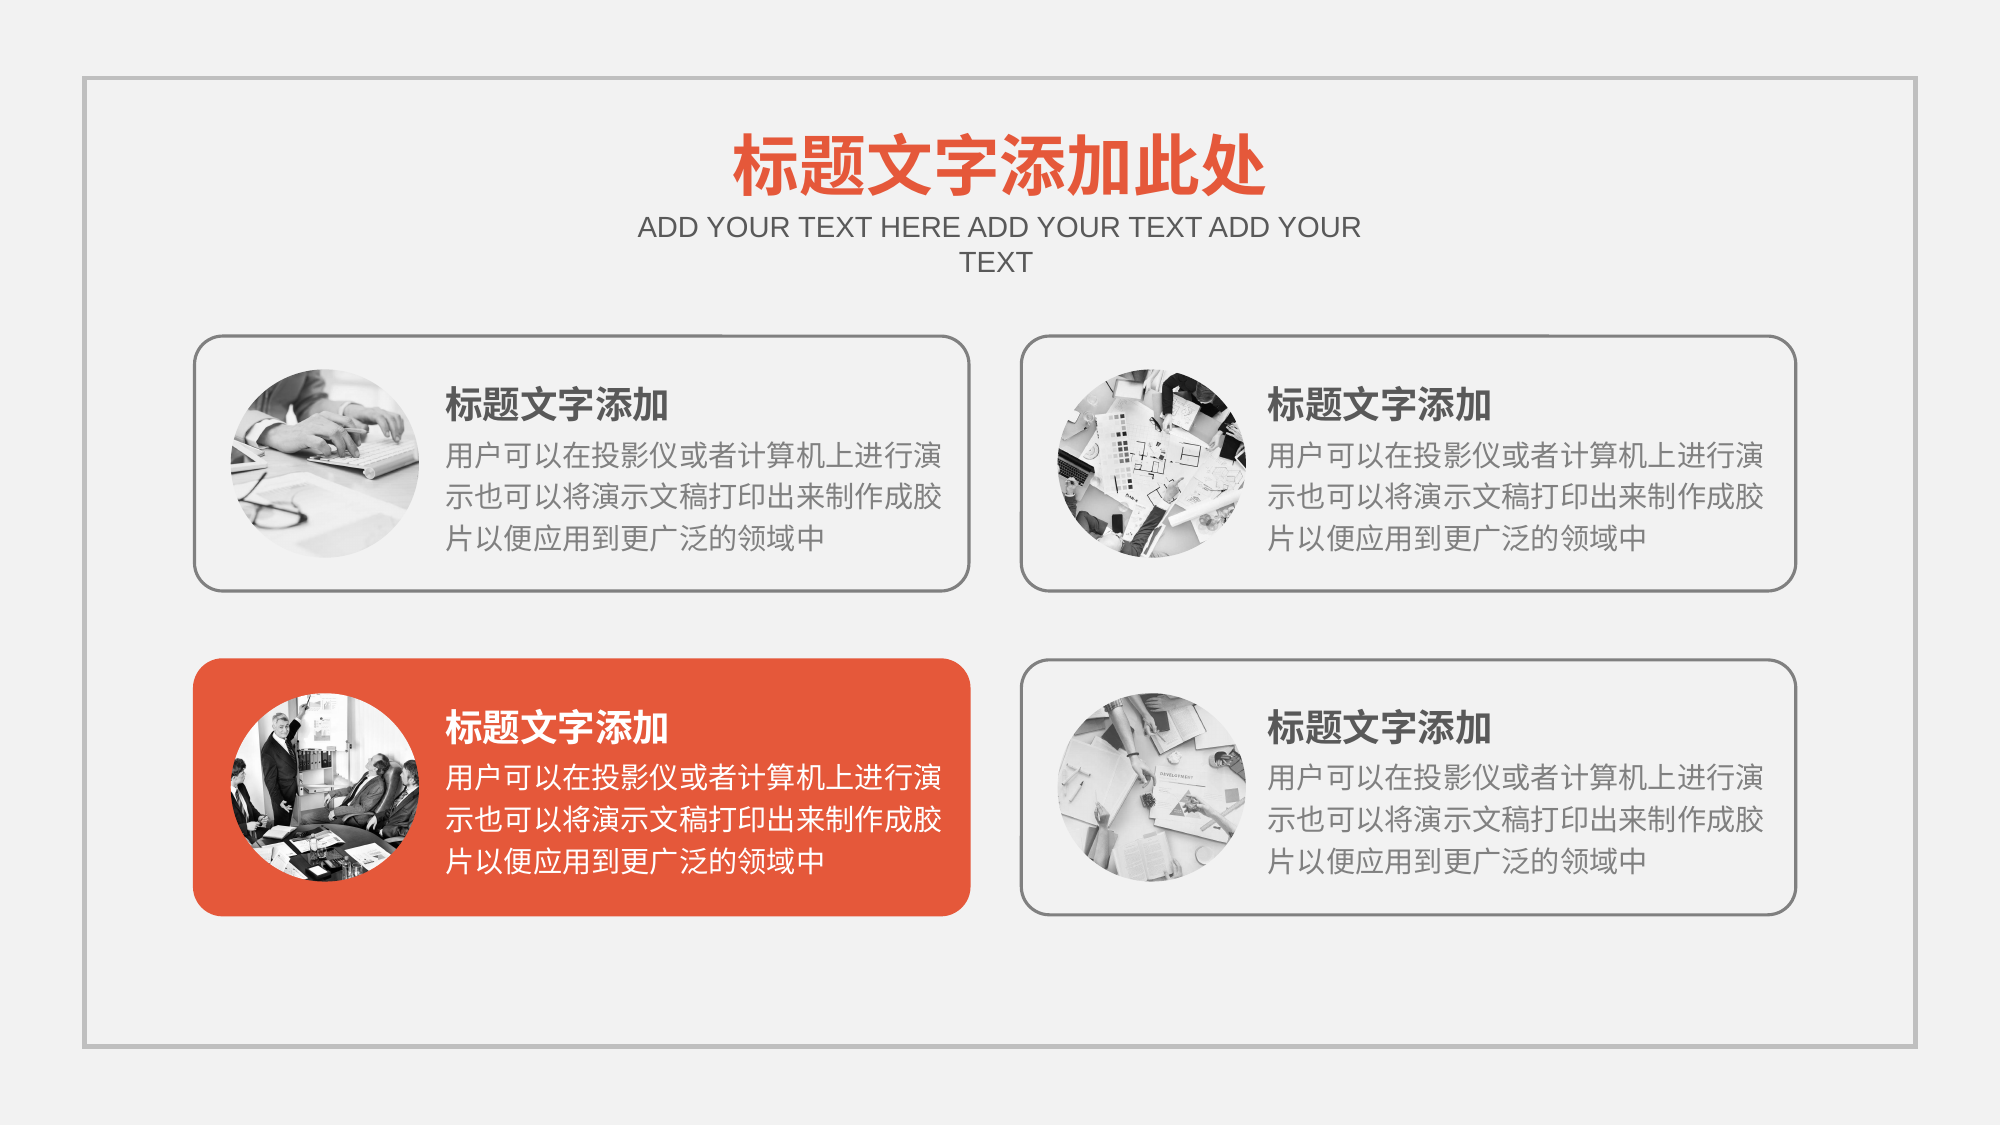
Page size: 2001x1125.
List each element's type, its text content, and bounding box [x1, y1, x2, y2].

text_box [193, 334, 970, 593]
text_box 标题文字添加此处 [718, 116, 1282, 201]
picture [1057, 369, 1246, 558]
text_box [193, 658, 970, 916]
picture [230, 693, 420, 882]
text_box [430, 364, 984, 565]
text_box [1252, 687, 1806, 888]
text_box [1020, 334, 1797, 593]
text_box ADD YOUR TEXT HERE ADD YOUR TEXT ADD YOUR TEXT [599, 201, 1401, 286]
picture [230, 369, 420, 558]
picture [1057, 693, 1246, 882]
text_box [1252, 364, 1806, 565]
text_box [1020, 658, 1797, 916]
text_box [430, 687, 984, 888]
